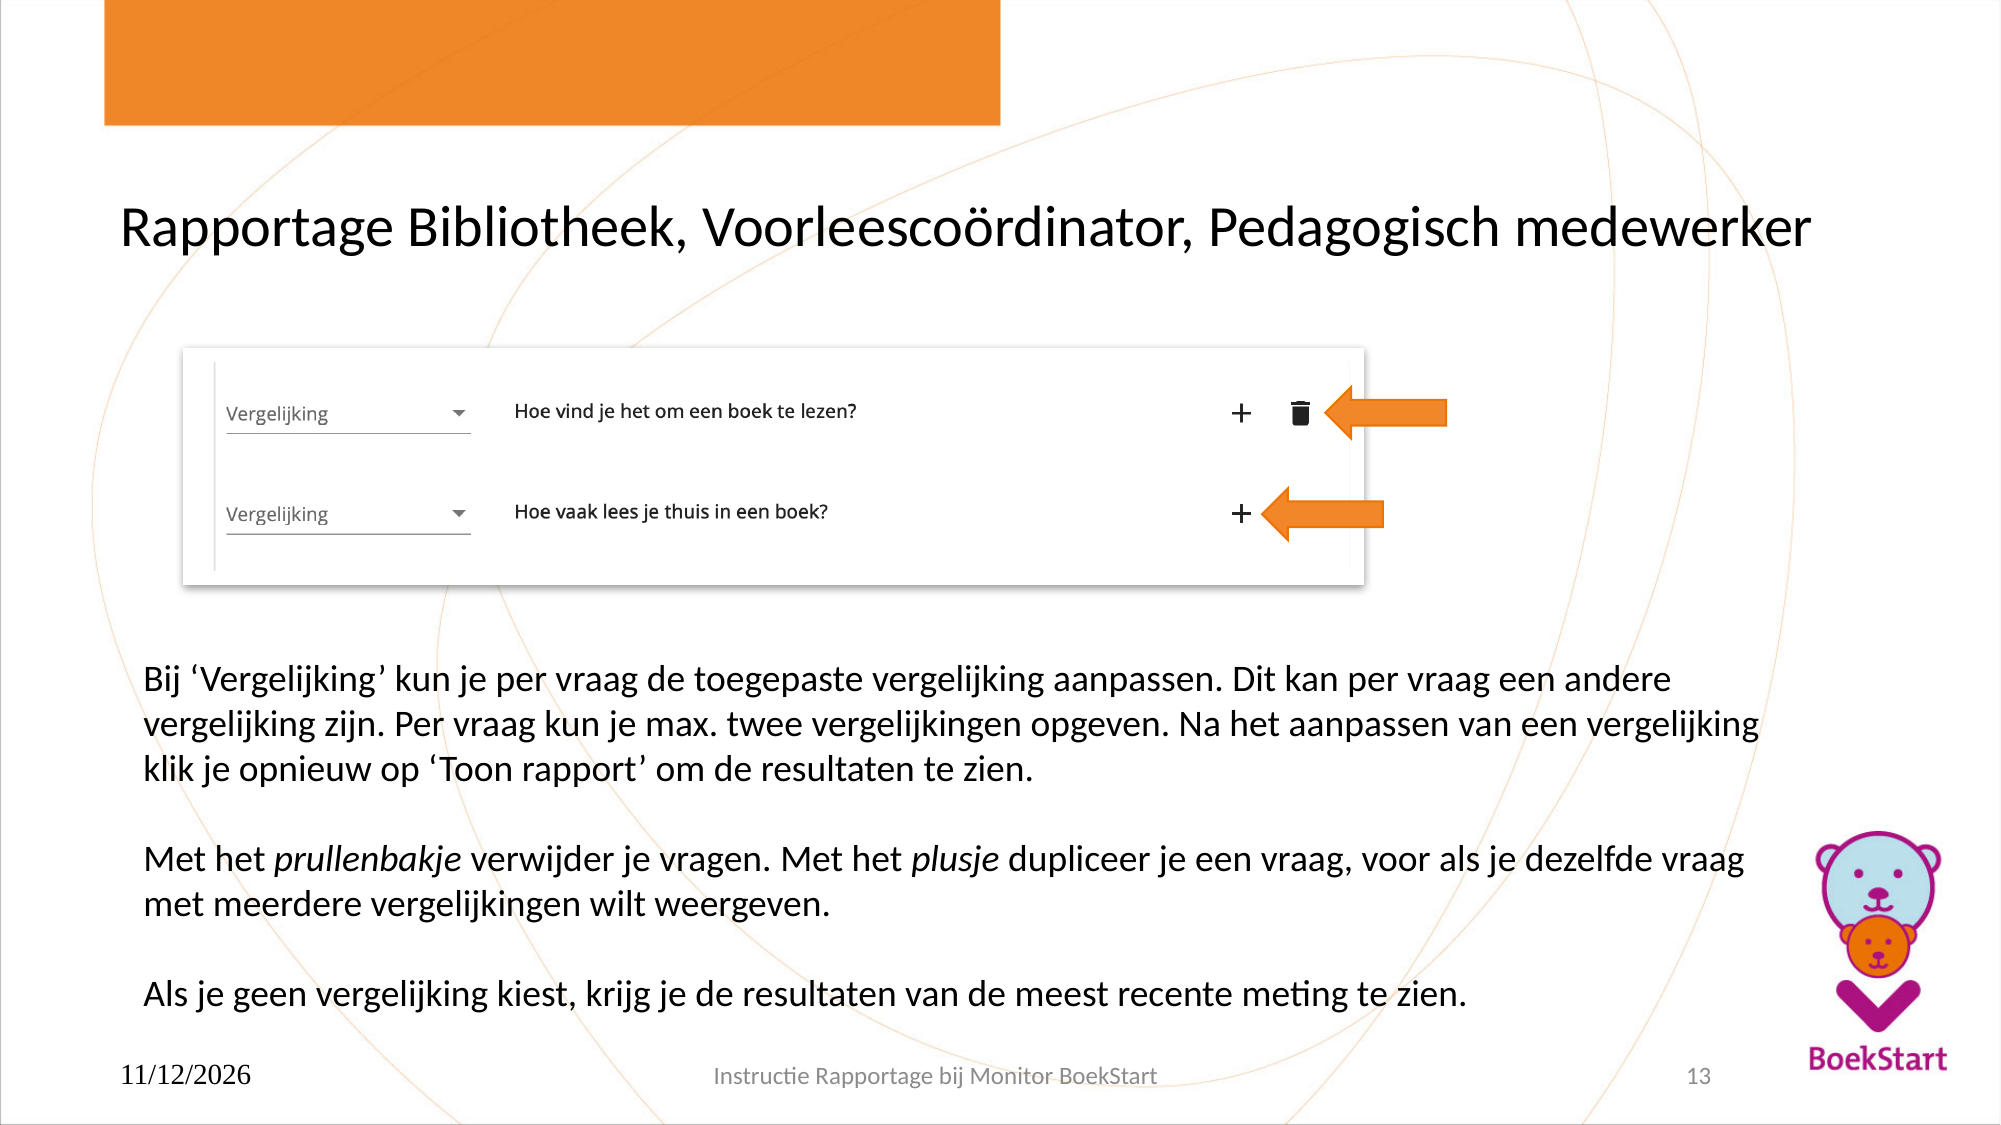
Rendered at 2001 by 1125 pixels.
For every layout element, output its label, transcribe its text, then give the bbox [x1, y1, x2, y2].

footer Instructie Rapportage bij Monitor BoekStart [486, 1044, 1386, 1105]
text_box [1350, 384, 1448, 441]
text_box Bij ‘Vergelijking’ kun je per vraag de toegepaste vergelijking aanpassen. Dit kan per vraag een andere vergelijking zijn. Per vraag kun je max. twee vergelijkingen opgeven. Na het aanpassen van een vergelijking klik je opnieuw op ‘Toon rapport’ om de resultaten te zien. Met het prullenbakje verwijder je vragen. Met het plusje dupliceer je een vraag, voor als je dezelfde vraag met meerdere vergelijkingen wilt weergeven. Als je geen vergelijking kiest, krijg je de resultaten van de meest recente meting te zien. [128, 646, 1799, 1022]
text_box [1350, 500, 1384, 529]
picture [0, 0, 2001, 1125]
title Rapportage Bibliotheek, Voorleescoördinator, Pedagogisch medewerker [105, 158, 1863, 297]
slide_number 13 [1623, 1044, 1775, 1105]
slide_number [105, 1042, 452, 1103]
